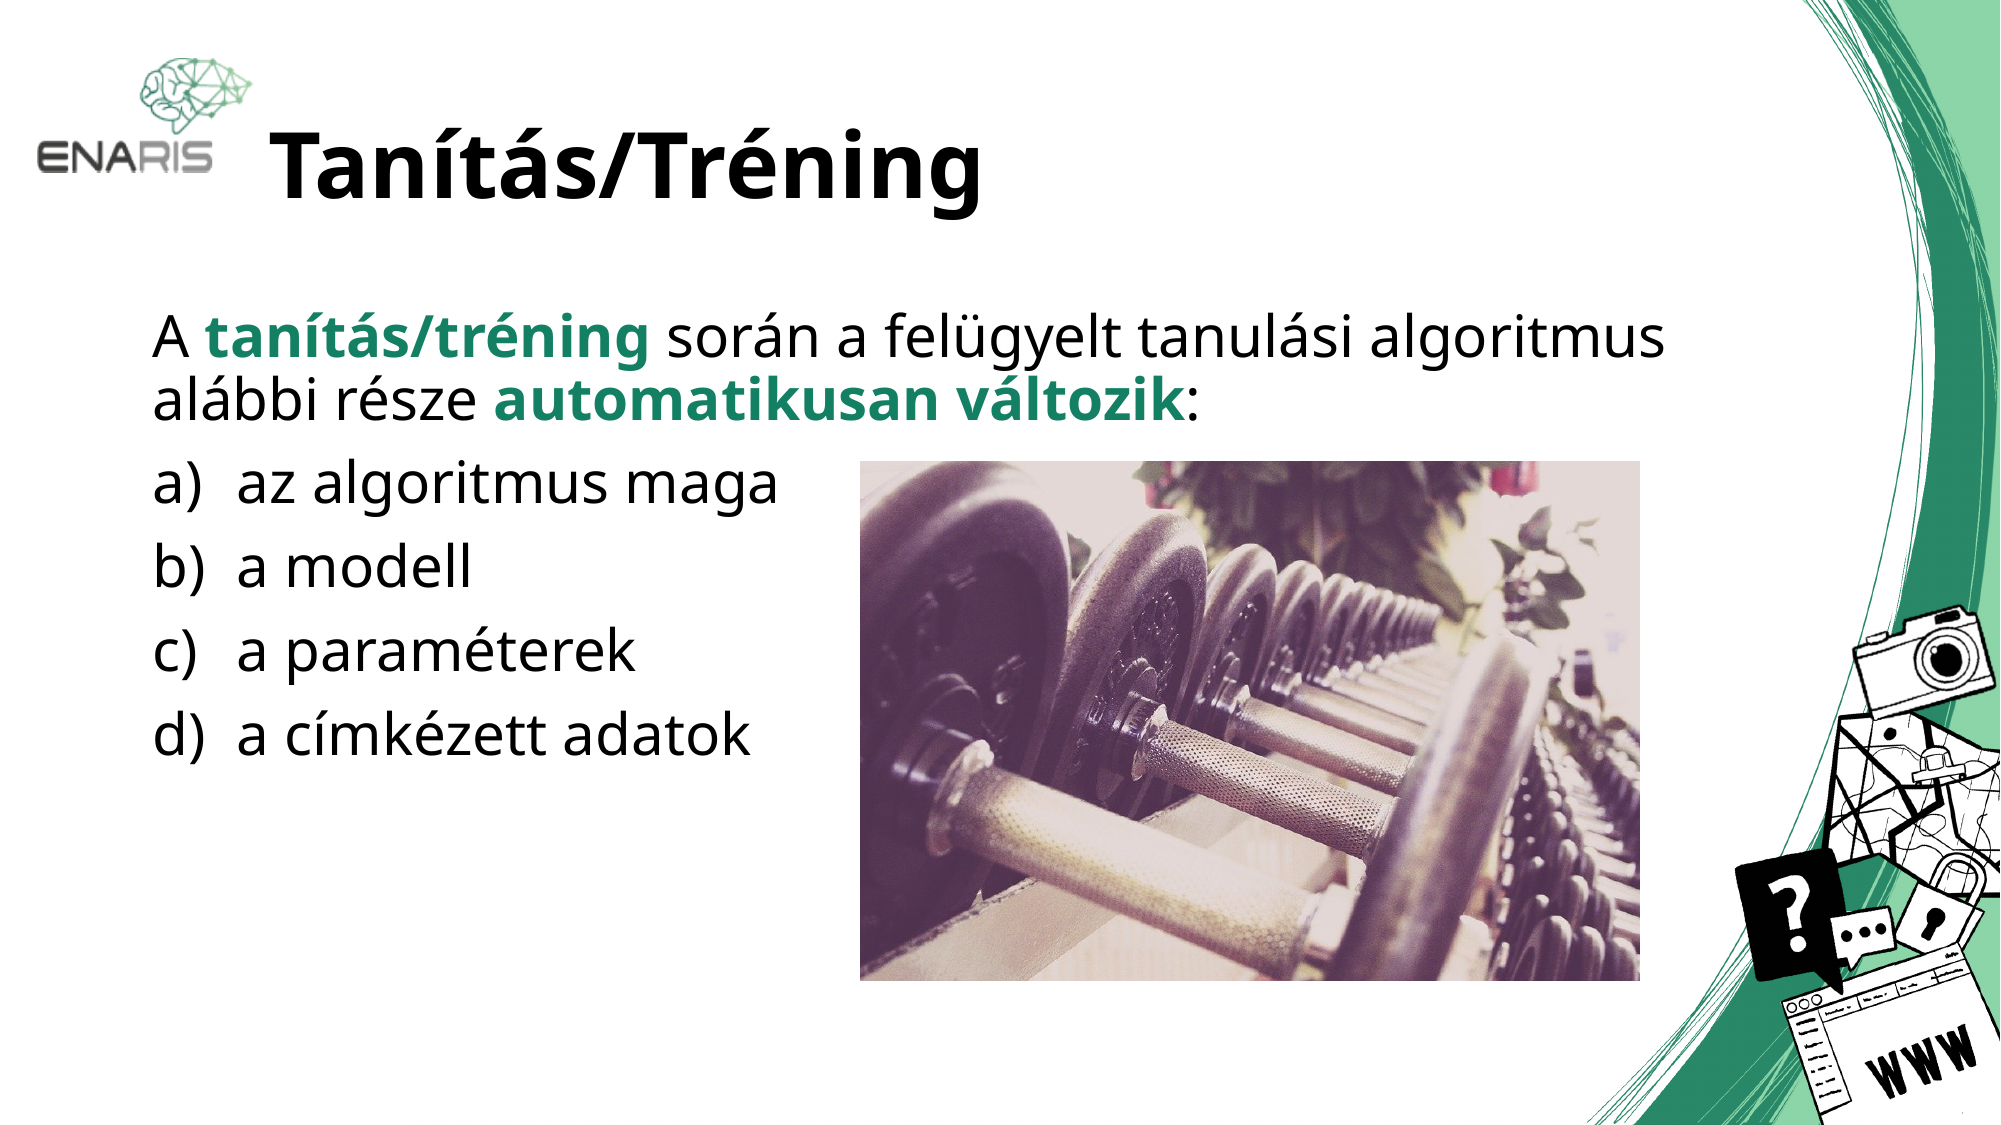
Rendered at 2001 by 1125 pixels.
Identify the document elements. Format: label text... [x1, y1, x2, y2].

list A tanítás/tréning során a felügyelt tanulási algoritmus alábbi része automatikusan változik: az algoritmus maga a modell a paraméterek a címkézett adatok [137, 299, 1747, 1014]
picture [408, 0, 2000, 1125]
picture [860, 461, 1640, 981]
picture [37, 58, 254, 173]
title Tanítás/Tréning [253, 59, 1863, 278]
